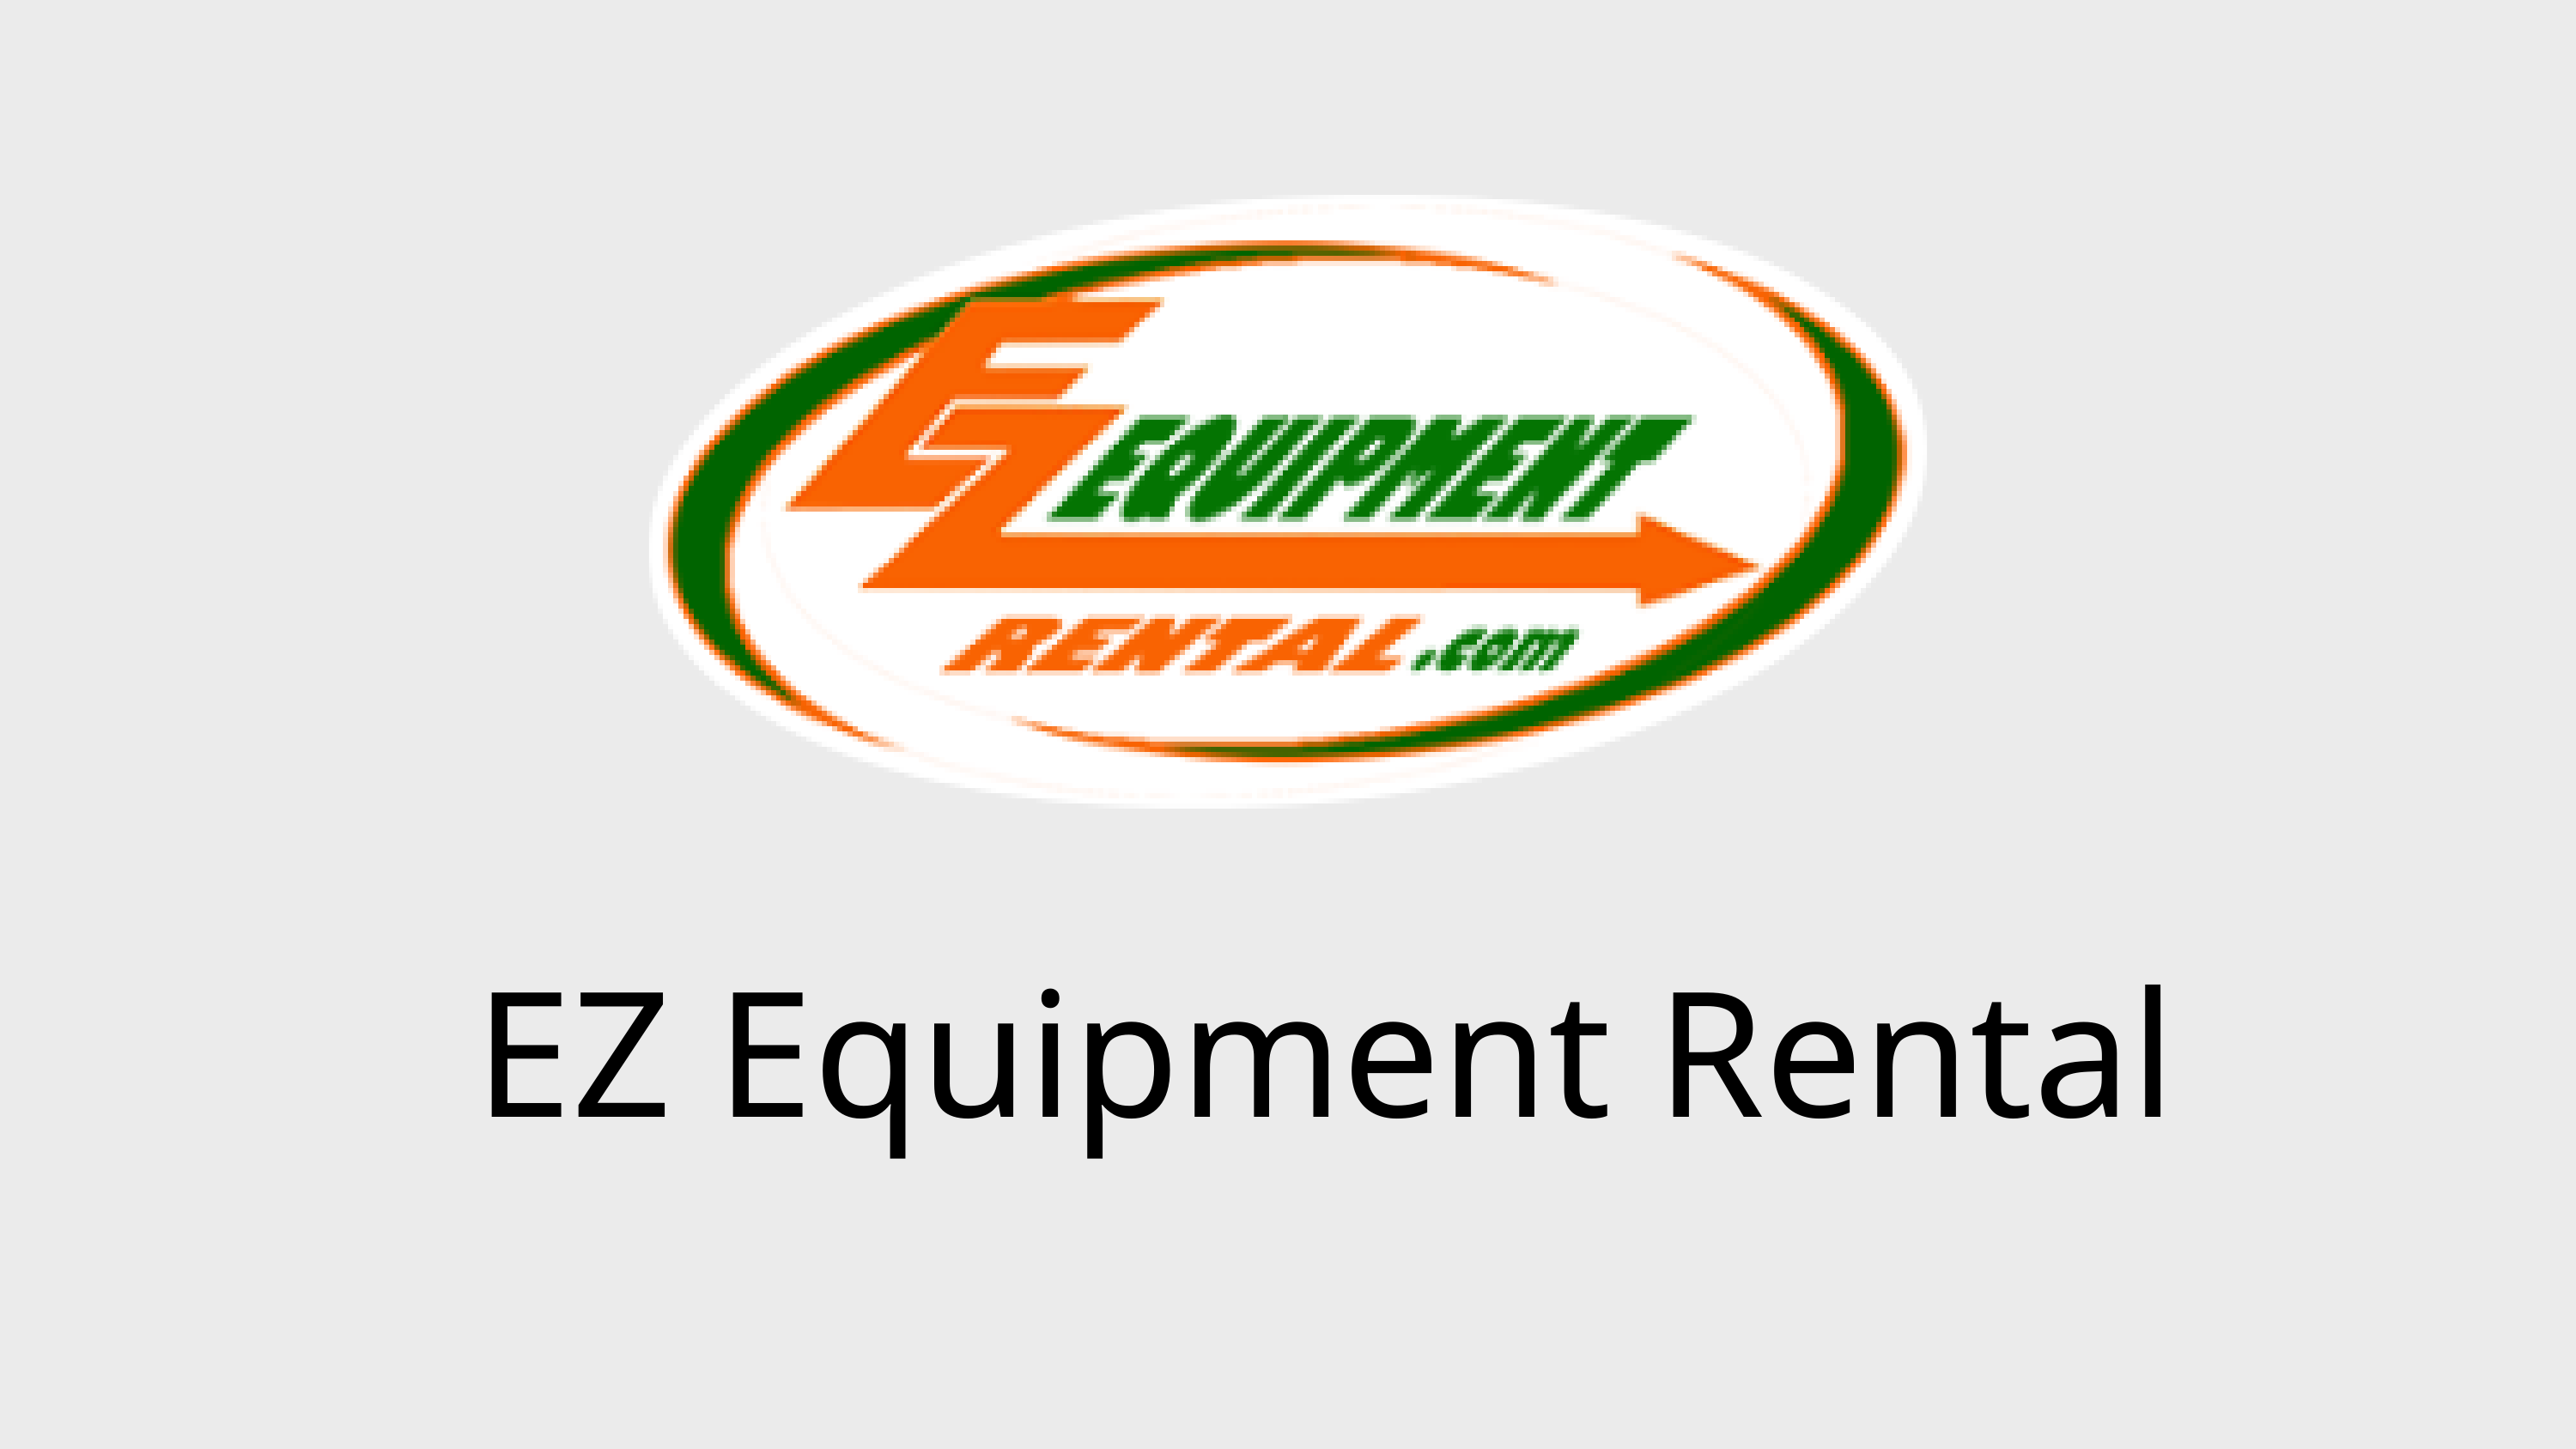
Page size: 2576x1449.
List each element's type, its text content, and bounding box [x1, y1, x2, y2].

text_box EZ Equipment Rental [0, 977, 2576, 1152]
text_box [648, 195, 1928, 809]
